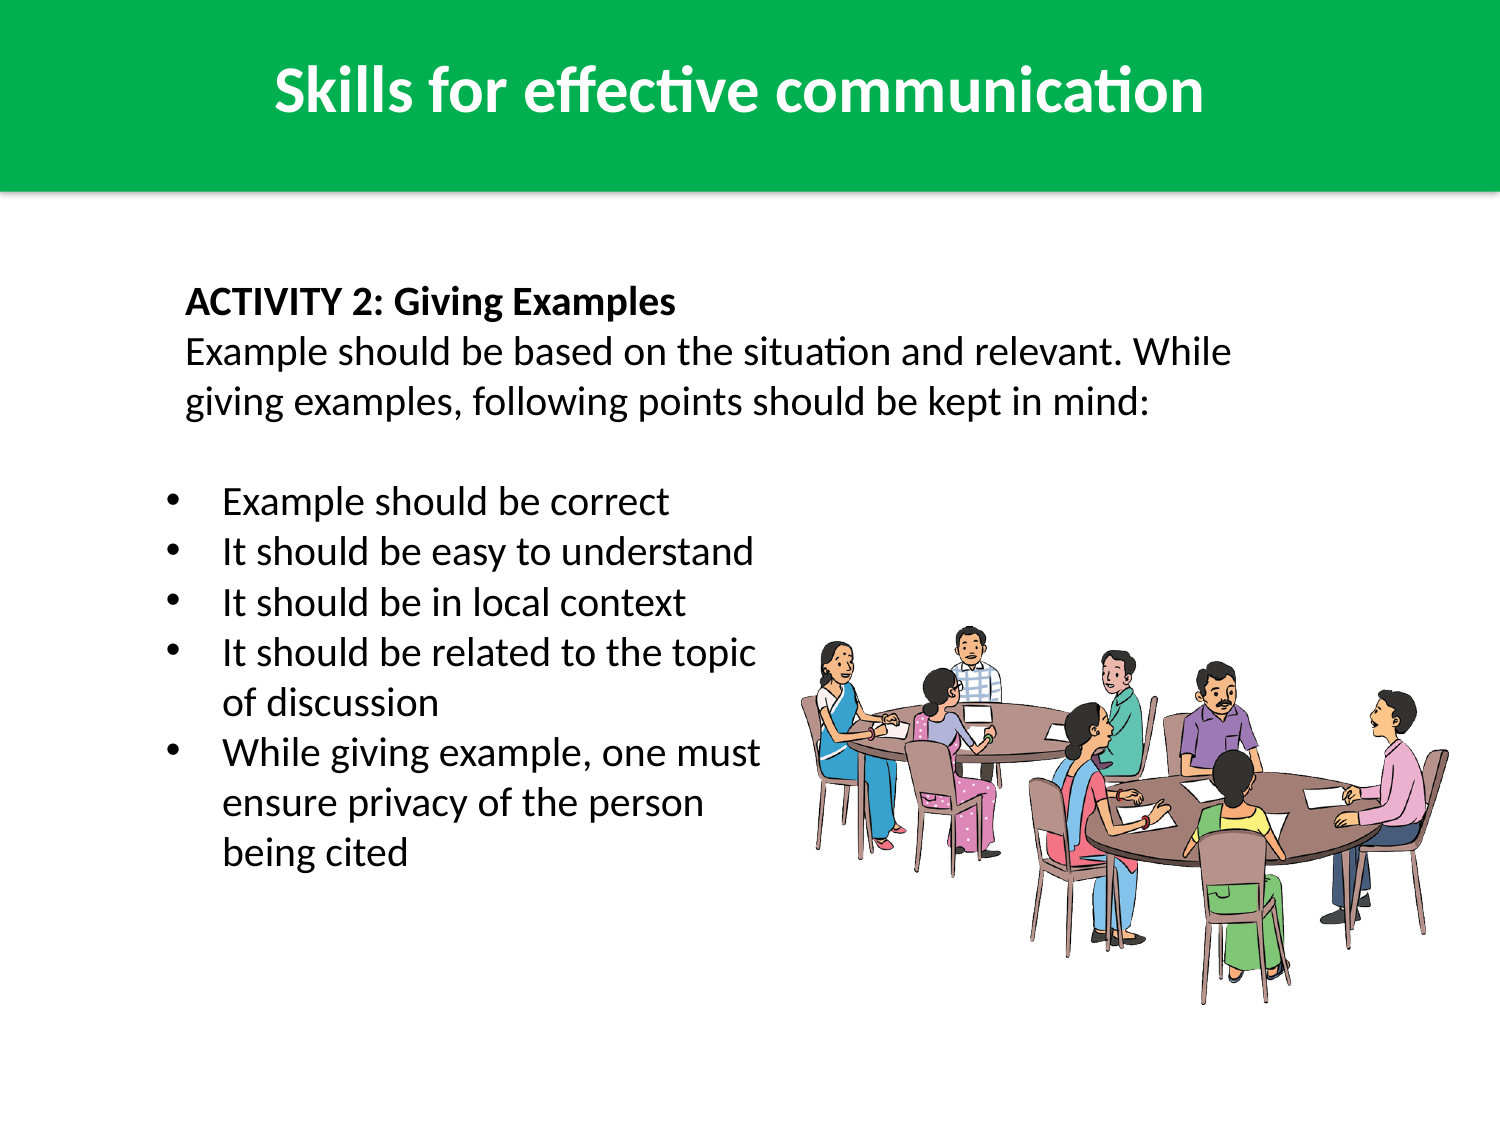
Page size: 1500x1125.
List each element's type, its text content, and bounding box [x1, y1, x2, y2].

picture [800, 626, 1450, 1006]
text_box Example should be correct It should be easy to understand It should be in local context It should be related to the topic of discussion While giving example, one must ensure privacy of the person being cited [151, 466, 801, 882]
text_box Skills for effective communication [27, 38, 1484, 133]
text_box ACTIVITY 2: Giving Examples Example should be based on the situation and relevant. While giving examples, following points should be kept in mind: [170, 266, 1302, 432]
